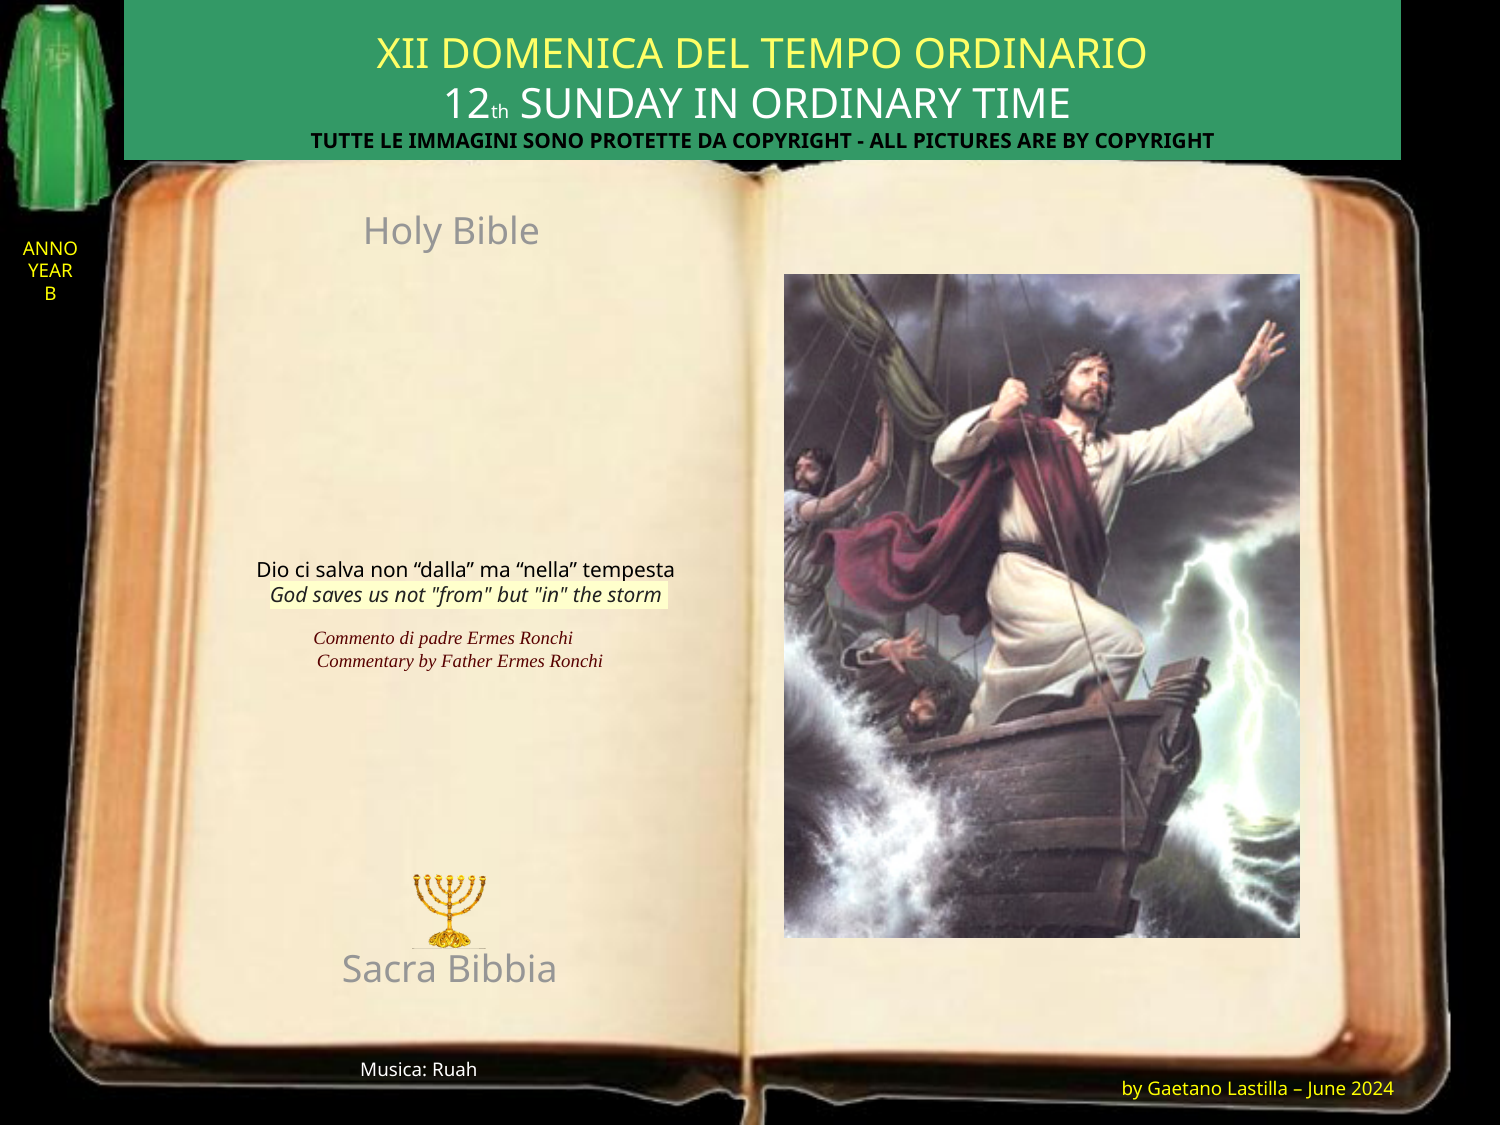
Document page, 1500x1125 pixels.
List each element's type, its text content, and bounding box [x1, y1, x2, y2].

text_box Commento di padre Ermes Ronchi Commentary by Father Ermes Ronchi [284, 618, 635, 679]
text_box Sacra Bibbia [187, 937, 713, 998]
picture [0, 0, 1500, 1125]
text_box by Gaetano Lastilla – June 2024 [997, 1068, 1500, 1107]
text_box Dio ci salva non “dalla” ma “nella” tempesta God saves us not "from" but "in" the storm [174, 549, 763, 615]
text_box XII DOMENICA DEL TEMPO ORDINARIO 12th SUNDAY IN ORDINARY TIME TUTTE LE IMMAGINI SONO PROTETTE DA COPYRIGHT - ALL PICTURES ARE BY COPYRIGHT [124, 0, 1400, 160]
text_box Musica: Ruah [62, 1050, 775, 1088]
text_box Holy Bible [348, 199, 556, 260]
text_box ANNO YEAR B [7, 229, 93, 312]
